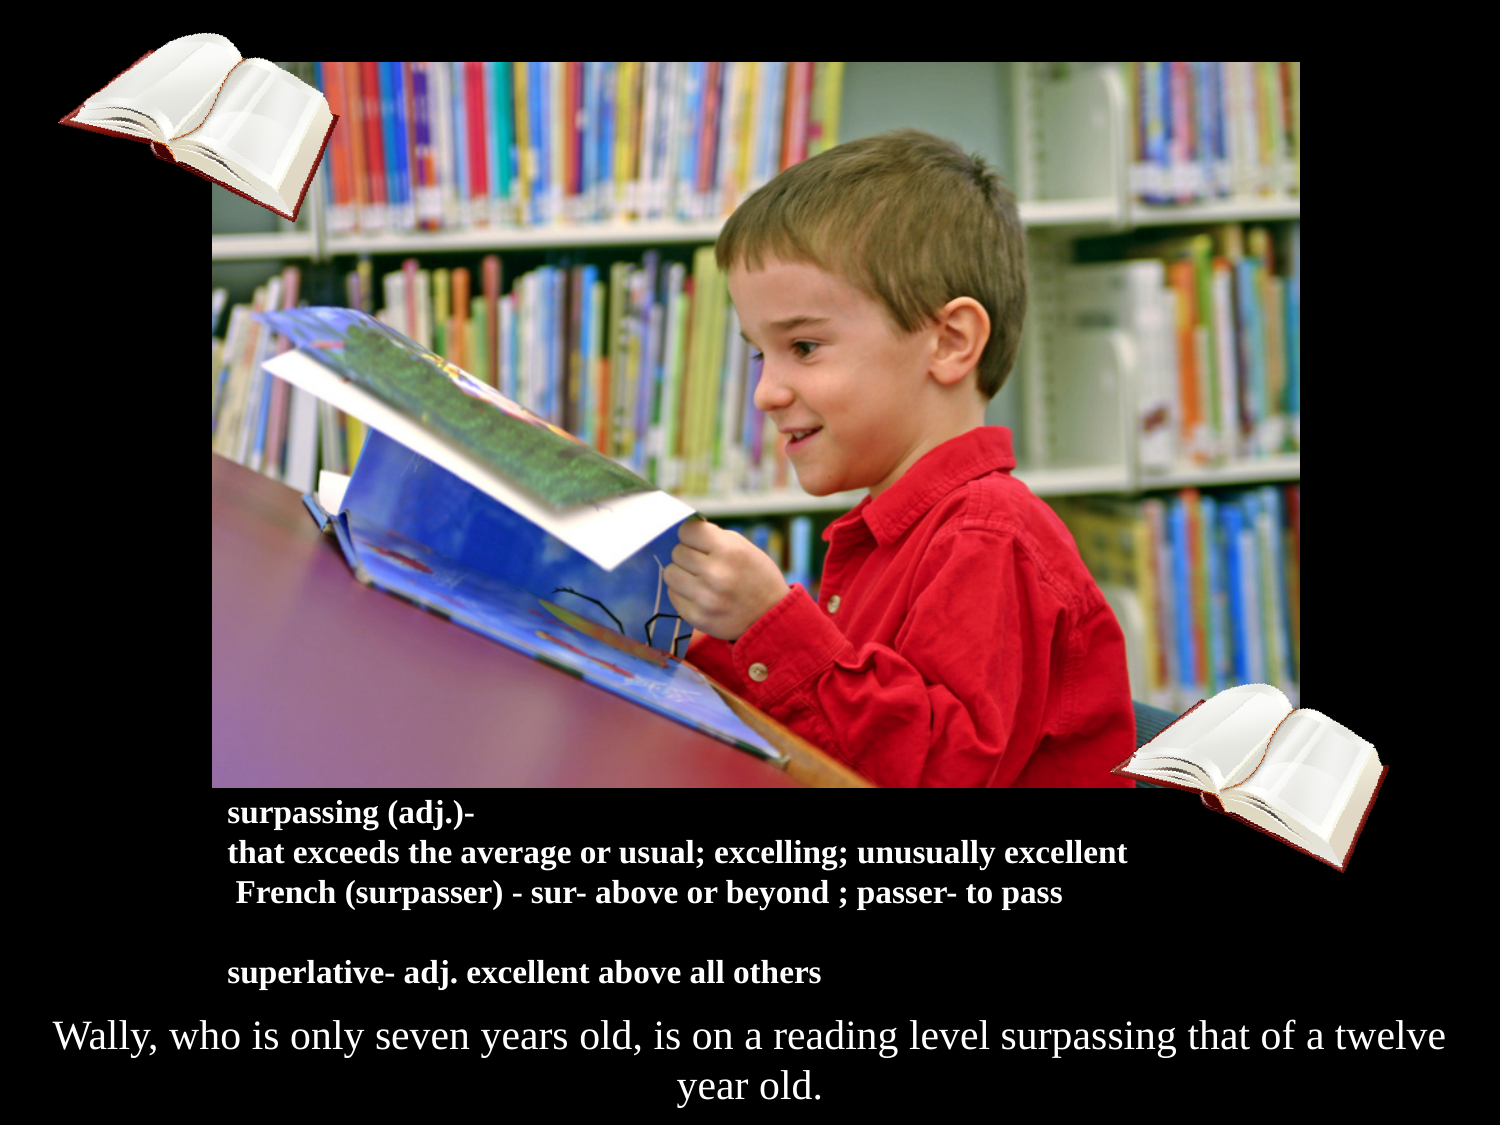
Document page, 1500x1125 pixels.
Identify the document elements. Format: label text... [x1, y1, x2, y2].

list Wally, who is only seven years old, is on a reading level surpassing that of a twelve year old. [0, 999, 1500, 1075]
title surpassing (adj.)- that exceeds the average or usual; excelling; unusually excellent French (surpasser) - sur- above or beyond ; passer- to pass superlative- adj. excellent above all others [212, 912, 1325, 999]
picture [37, 0, 1422, 922]
